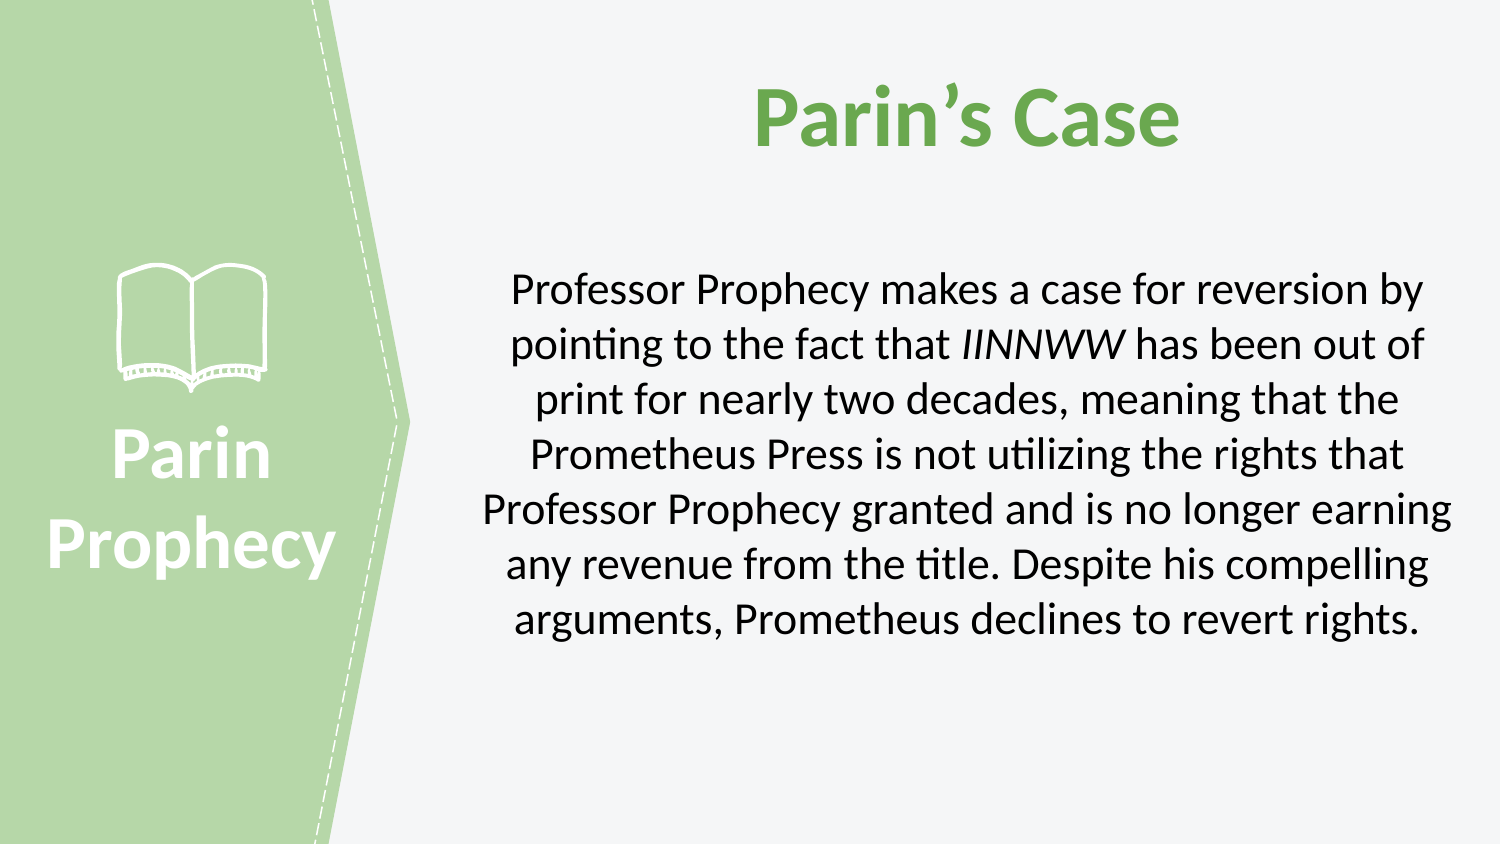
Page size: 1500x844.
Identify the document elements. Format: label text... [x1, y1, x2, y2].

text_box Parin Prophecy [0, 364, 384, 599]
text_box Parin’s Case [435, 26, 1500, 179]
text_box [116, 262, 268, 393]
text_box Professor Prophecy makes a case for reversion by pointing to the fact that IINNWW has been out of print for nearly two decades, meaning that the Prometheus Press is not utilizing the rights that Professor Prophecy granted and is no longer earning any revenue from the title. Despite his compelling arguments, Prometheus declines to revert rights. [459, 243, 1476, 720]
